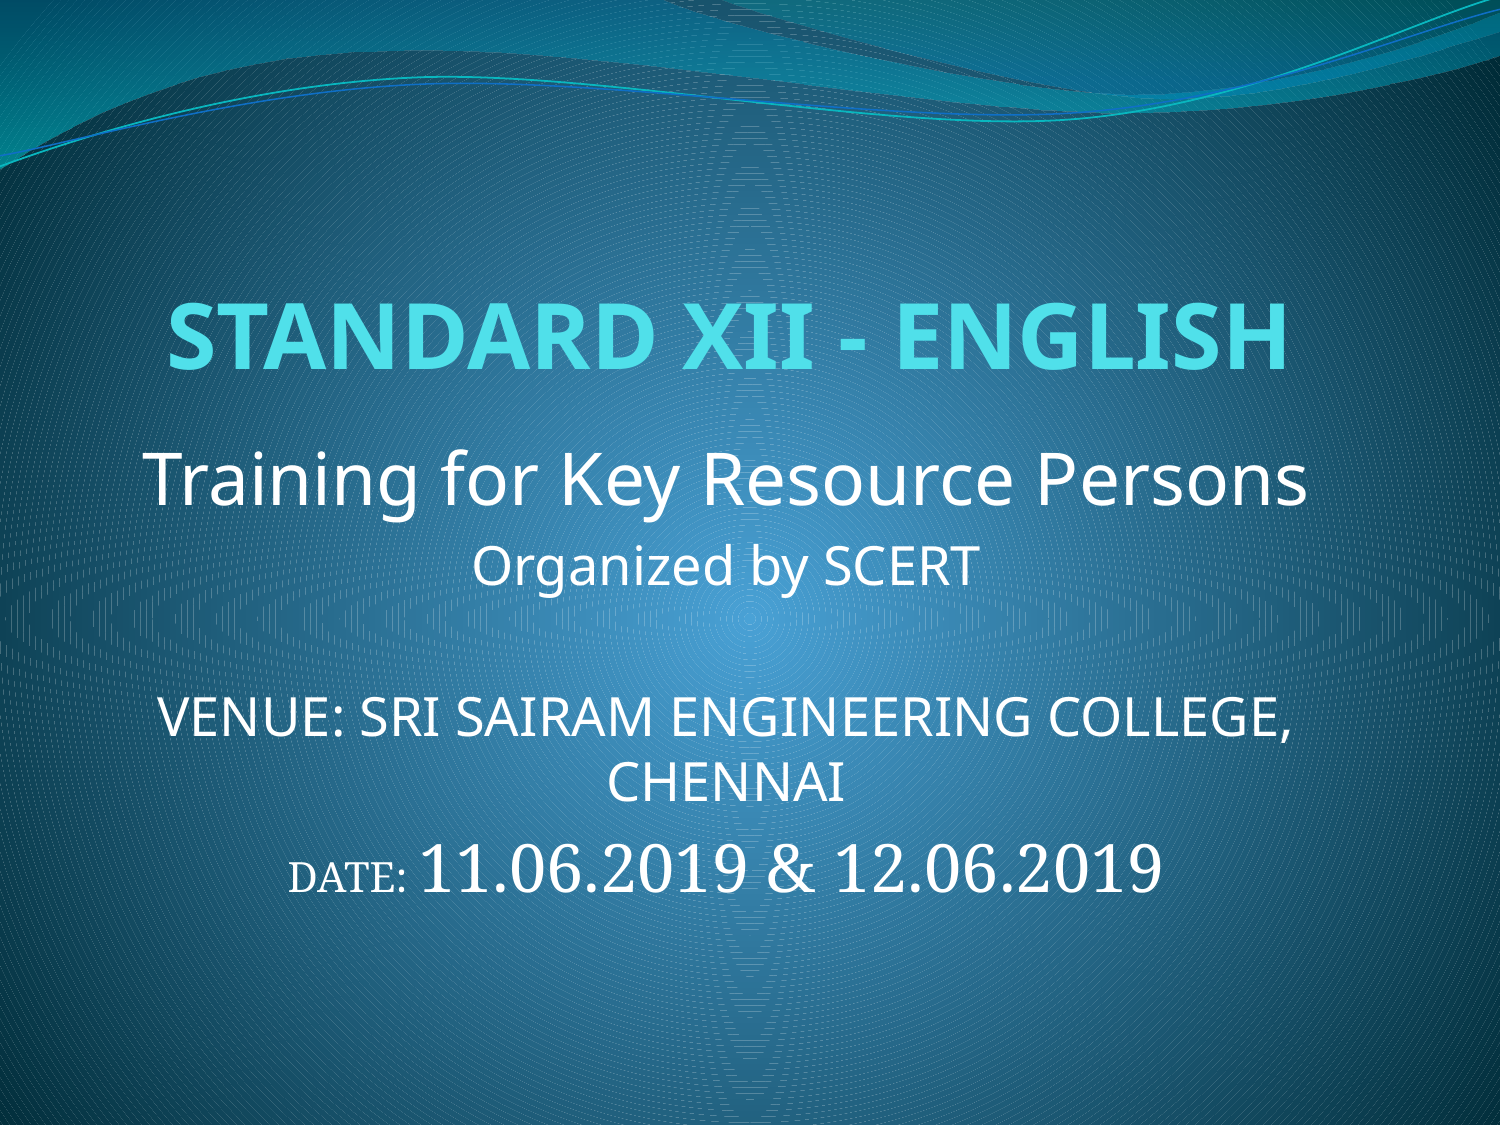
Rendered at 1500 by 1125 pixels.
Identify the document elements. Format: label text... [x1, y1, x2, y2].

subtitle Training for Key Resource Persons Organized by SCERT VENUE: SRI SAIRAM ENGINEERING COLLEGE, CHENNAI DATE: 11.06.2019 & 12.06.2019 [87, 425, 1376, 975]
title STANDARD XII - ENGLISH [87, 162, 1376, 388]
